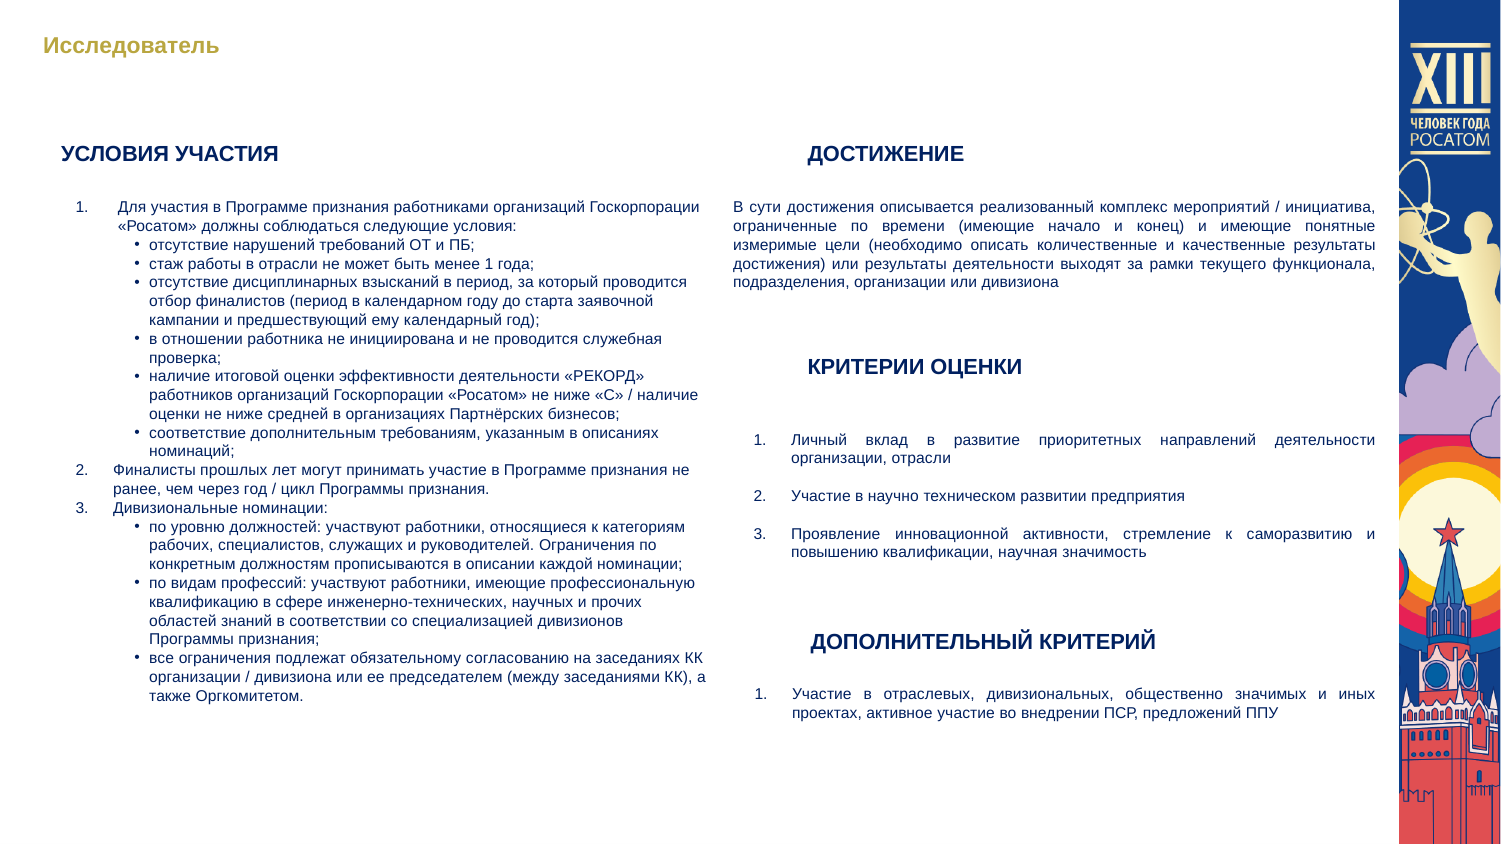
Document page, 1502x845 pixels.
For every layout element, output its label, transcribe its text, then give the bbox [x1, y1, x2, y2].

text_box ДОПОЛНИТЕЛЬНЫЙ КРИТЕРИЙ [810, 614, 1303, 673]
text_box УСЛОВИЯ УЧАСТИЯ [60, 126, 411, 169]
text_box Участие в отраслевых, дивизиональных, общественно значимых и иных проектах, активное участие во внедрении ПСР, предложений ППУ [739, 676, 1391, 767]
text_box Для участия в Программе признания работниками организаций Госкорпорации «Росатом» должны соблюдаться следующие условия: отсутствие нарушений требований ОТ и ПБ; стаж работы в отрасли не может быть менее 1 года; отсутствие дисциплинарных взысканий в период, за который проводится отбор финалистов (период в календарном году до старта заявочной кампании и предшествующий ему календарный год); в отношении работника не инициирована и не проводится служебная проверка; наличие итоговой оценки эффективности деятельности «РЕКОРД» работников организаций Госкорпорации «Росатом» не ниже «С» / наличие оценки не ниже средней в организациях Партнёрских бизнесов; соответствие дополнительным требованиям, указанным в описаниях номинаций; Финалисты прошлых лет могут принимать участие в Программе признания не ранее, чем через год / цикл Программы признания. Дивизиональные номинации: по уровню должностей: участвуют работники, относящиеся к категориям рабочих, специалистов, служащих и руководителей. Ограничения по конкретным должностям прописываются в описании каждой номинации; по видам профессий: участвуют работники, имеющие профессиональную квалификацию в сфере инженерно-технических, научных и прочих областей знаний в соответствии со специализацией дивизионов Программы признания; все ограничения подлежат обязательному согласованию на заседаниях КК организации / дивизиона или ее председателем (между заседаниями КК), а также Оргкомитетом. [60, 189, 727, 712]
text_box В сути достижения описывается реализованный комплекс мероприятий / инициатива, ограниченные по времени (имеющие начало и конец) и имеющие понятные измеримые цели (необходимо описать количественные и качественные результаты достижения) или результаты деятельности выходят за рамки текущего функционала, подразделения, организации или дивизиона [718, 189, 1391, 299]
text_box ДОСТИЖЕНИЕ [807, 126, 1158, 168]
text_box КРИТЕРИИ ОЦЕНКИ [807, 339, 1158, 381]
text_box Исследователь [28, 23, 1402, 66]
text_box Личный вклад в развитие приоритетных направлений деятельности организации, отрасли Участие в научно техническом развитии предприятия Проявление инновационной активности, стремление к саморазвитию и повышению квалификации, научная значимость [738, 422, 1390, 569]
picture [0, 0, 1501, 844]
